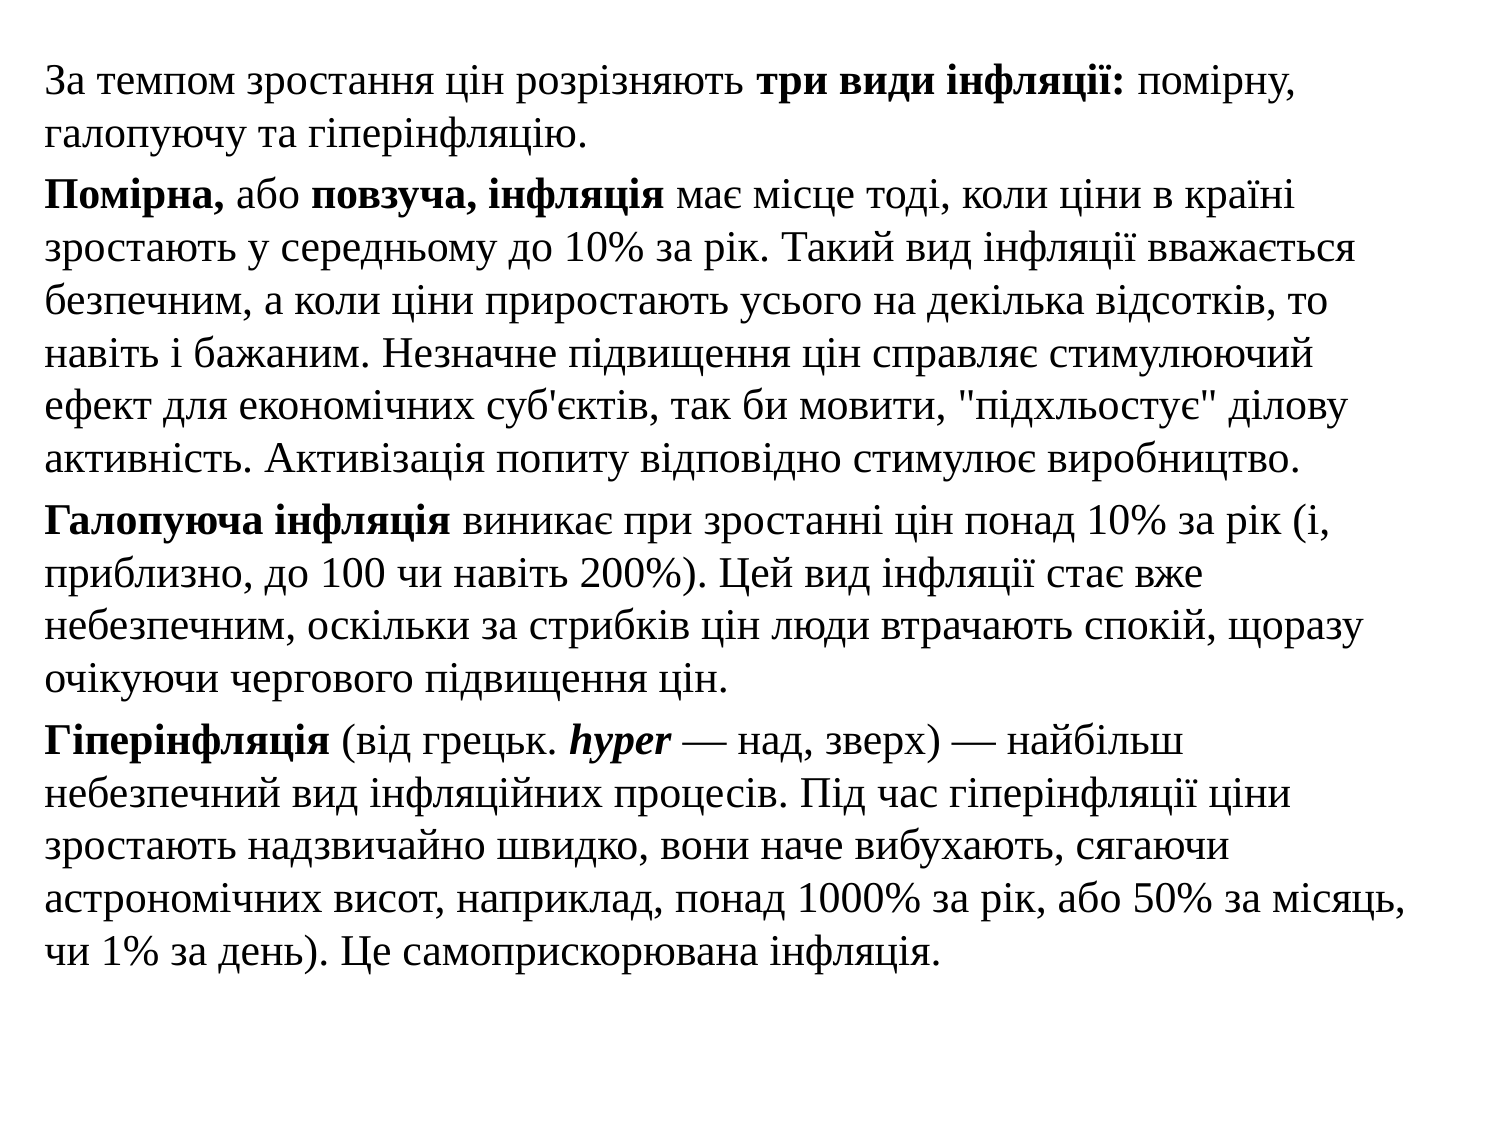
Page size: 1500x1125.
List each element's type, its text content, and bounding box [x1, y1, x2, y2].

list За темпом зростання цін розрізняють три види інфляції: помірну, галопуючу та гіперінфляцію. Помірна, або повзуча, інфляція має місце тоді, коли ціни в країні зростають у середньому до 10% за рік. Такий вид інфляції вважається безпечним, а коли ціни приростають усього на декілька відсотків, то навіть і бажаним. Незначне підвищення цін справляє стимулюючий ефект для економічних суб'єктів, так би мовити, "підхльостує" ділову активність. Активізація попиту відповідно стимулює виробництво. Галопуюча інфляція виникає при зростанні цін понад 10% за рік (і, приблизно, до 100 чи навіть 200%). Цей вид інфляції стає вже небезпечним, оскільки за стрибків цін люди втрачають спокій, щоразу очікуючи чергового підвищення цін. Гіперінфляція (від грецьк. hyper — над, зверх) — найбільш небезпечний вид інфляційних процесів. Під час гіперінфляції ціни зростають надзвичайно швидко, вони наче вибухають, сягаючи астрономічних висот, наприклад, понад 1000% за рік, або 50% за місяць, чи 1% за день). Це самоприскорювана інфляція. [29, 42, 1425, 1005]
